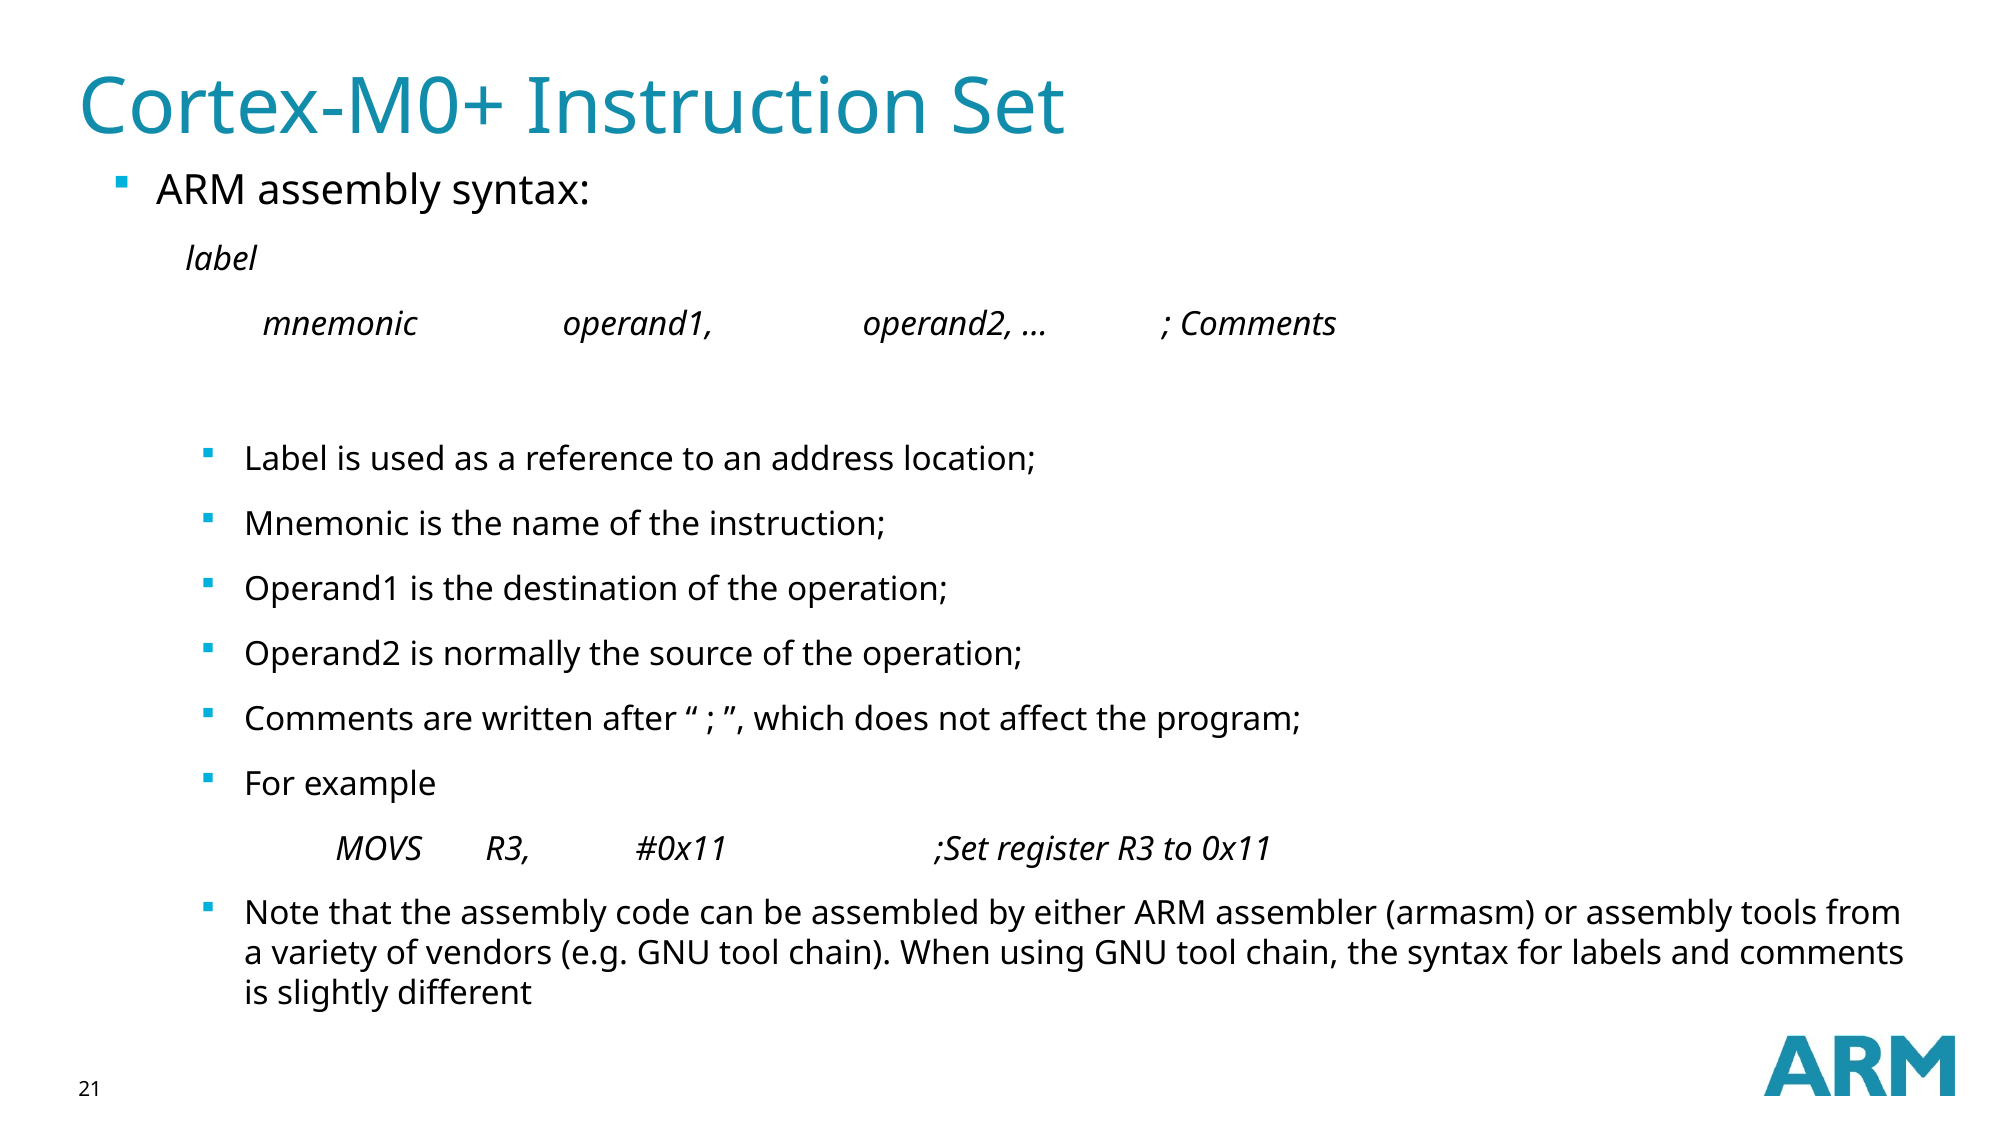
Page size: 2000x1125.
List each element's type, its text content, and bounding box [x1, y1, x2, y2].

picture [1763, 1035, 1955, 1096]
list ARM assembly syntax: label mnemonic operand1, operand2, … ; Comments Label is used as a reference to an address location; Mnemonic is the name of the instruction; Operand1 is the destination of the operation; Operand2 is normally the source of the operation; Comments are written after “ ; ”, which does not affect the program; For example MOVS R3, #0x11 ;Set register R3 to 0x11 Note that the assembly code can be assembled by either ARM assembler (armasm) or assembly tools from a variety of vendors (e.g. GNU tool chain). When using GNU tool chain, the syntax for labels and comments is slightly different [112, 162, 1909, 1013]
title Cortex-M0+ Instruction Set [78, 55, 1910, 150]
